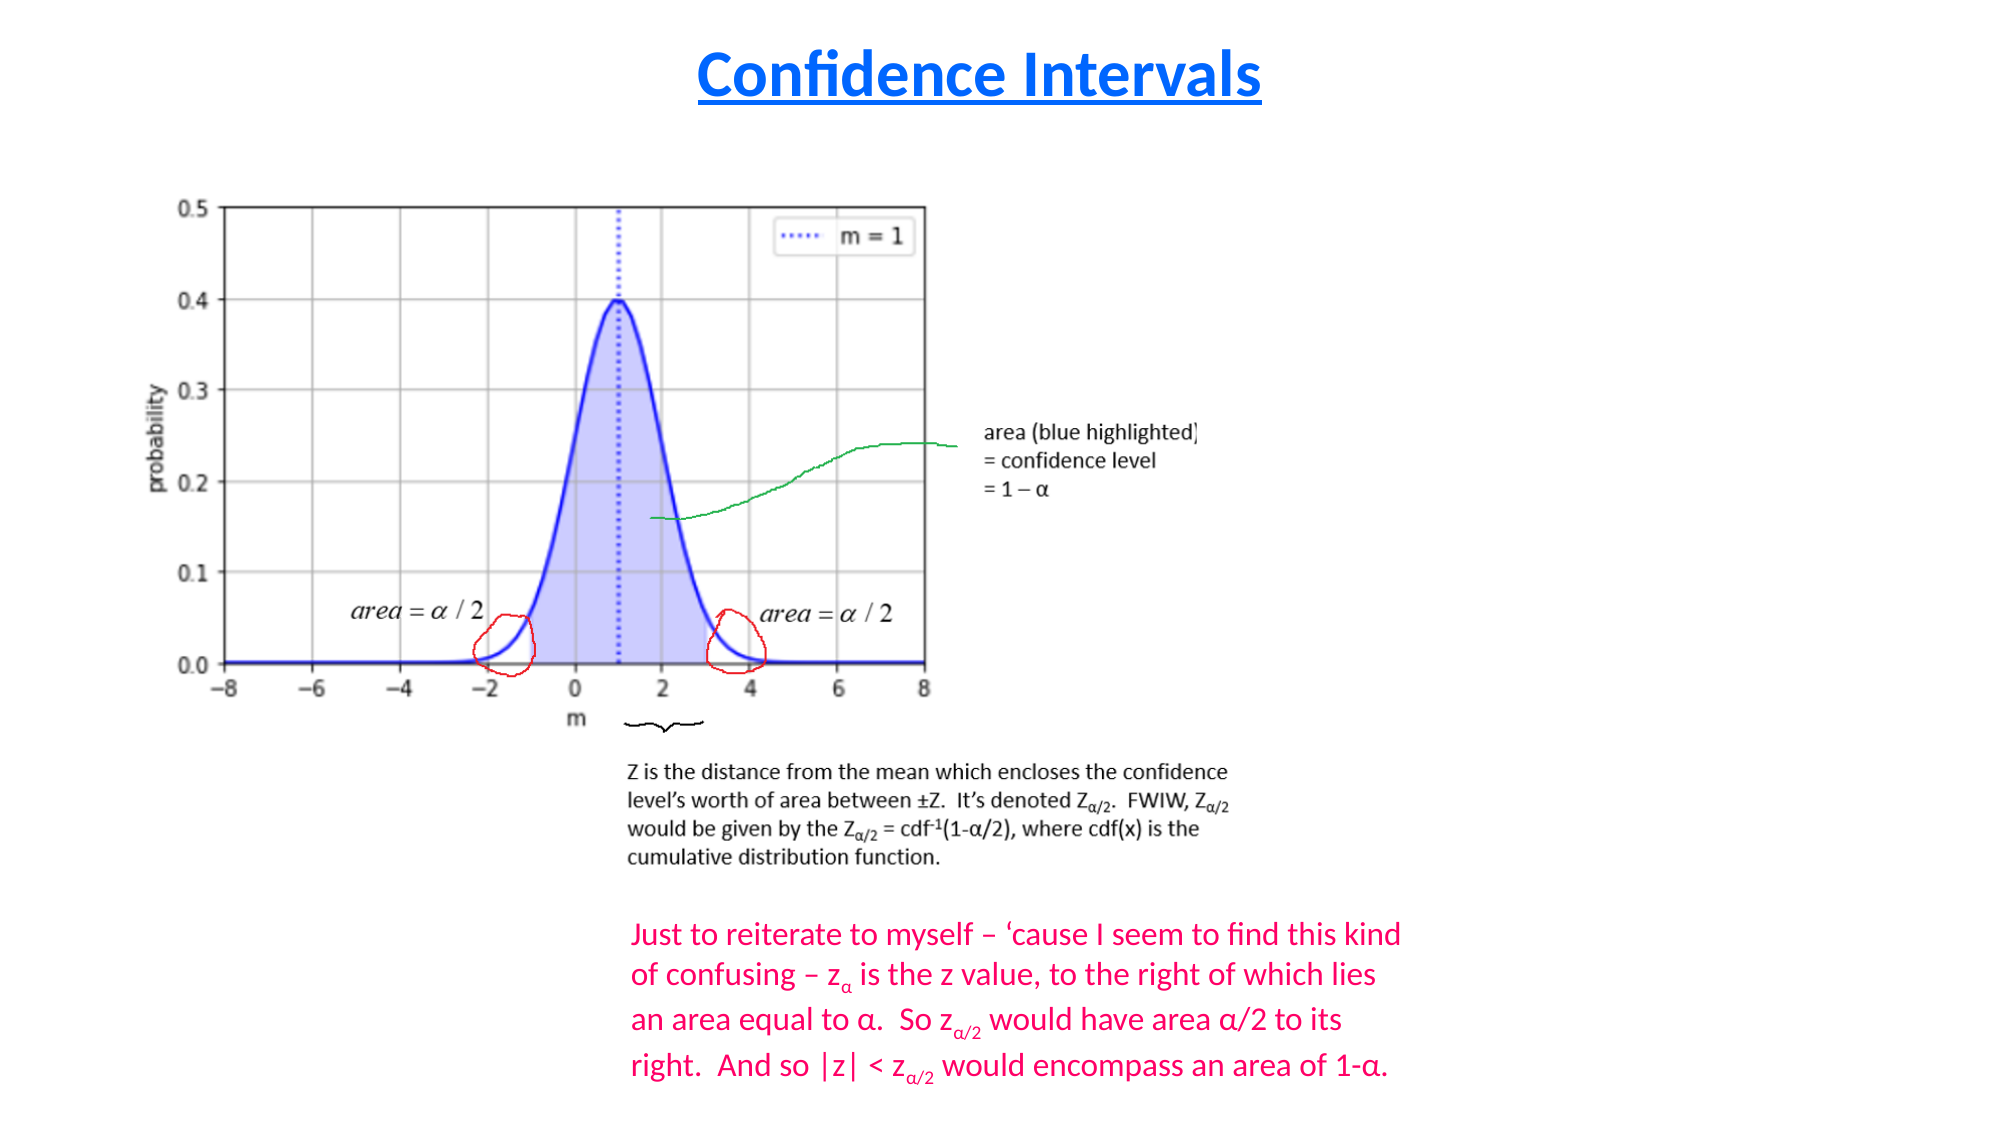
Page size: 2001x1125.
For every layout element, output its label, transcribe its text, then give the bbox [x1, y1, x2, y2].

text_box Confidence Intervals [682, 22, 1317, 117]
text_box Just to reiterate to myself – ‘cause I seem to find this kind of confusing – zα is the z value, to the right of which lies an area equal to α. So zα/2 would have area α/2 to its right. And so |z| < zα/2 would encompass an area of 1-α. [616, 904, 1426, 1096]
picture [122, 179, 1244, 887]
